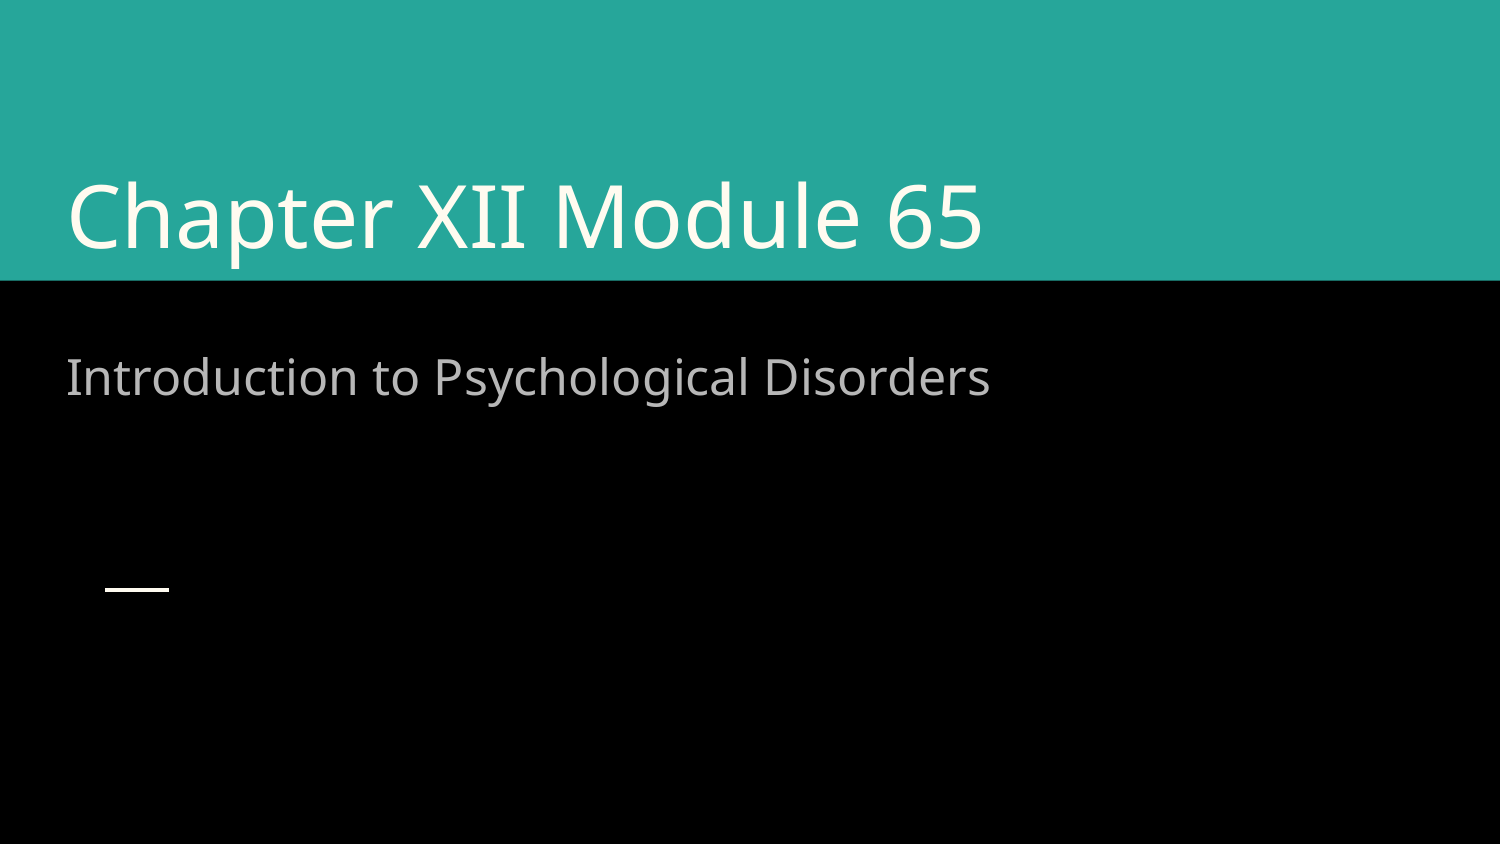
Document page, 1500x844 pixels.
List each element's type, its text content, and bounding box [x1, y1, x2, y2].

subtitle Introduction to Psychological Disorders [51, 330, 1449, 607]
title Chapter XII Module 65 [51, 82, 1449, 281]
